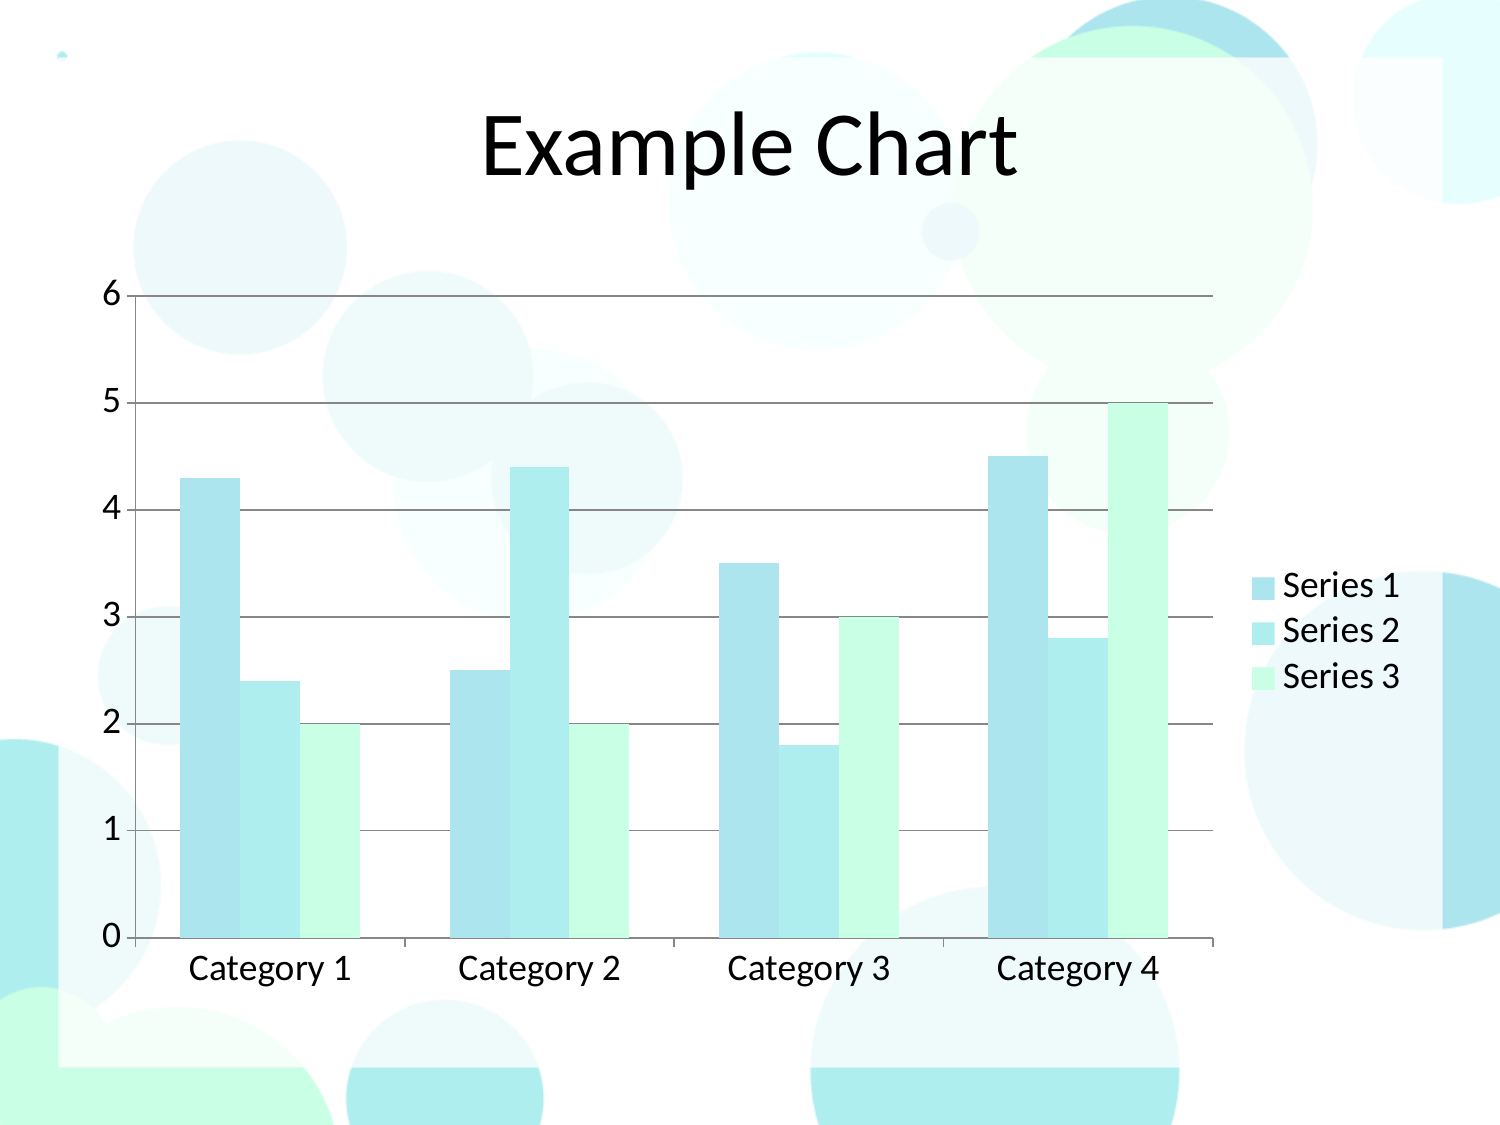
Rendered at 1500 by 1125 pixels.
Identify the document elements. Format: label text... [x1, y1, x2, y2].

chart [74, 262, 1426, 1006]
picture [0, 0, 1500, 1125]
title Example Chart [75, 45, 1425, 233]
